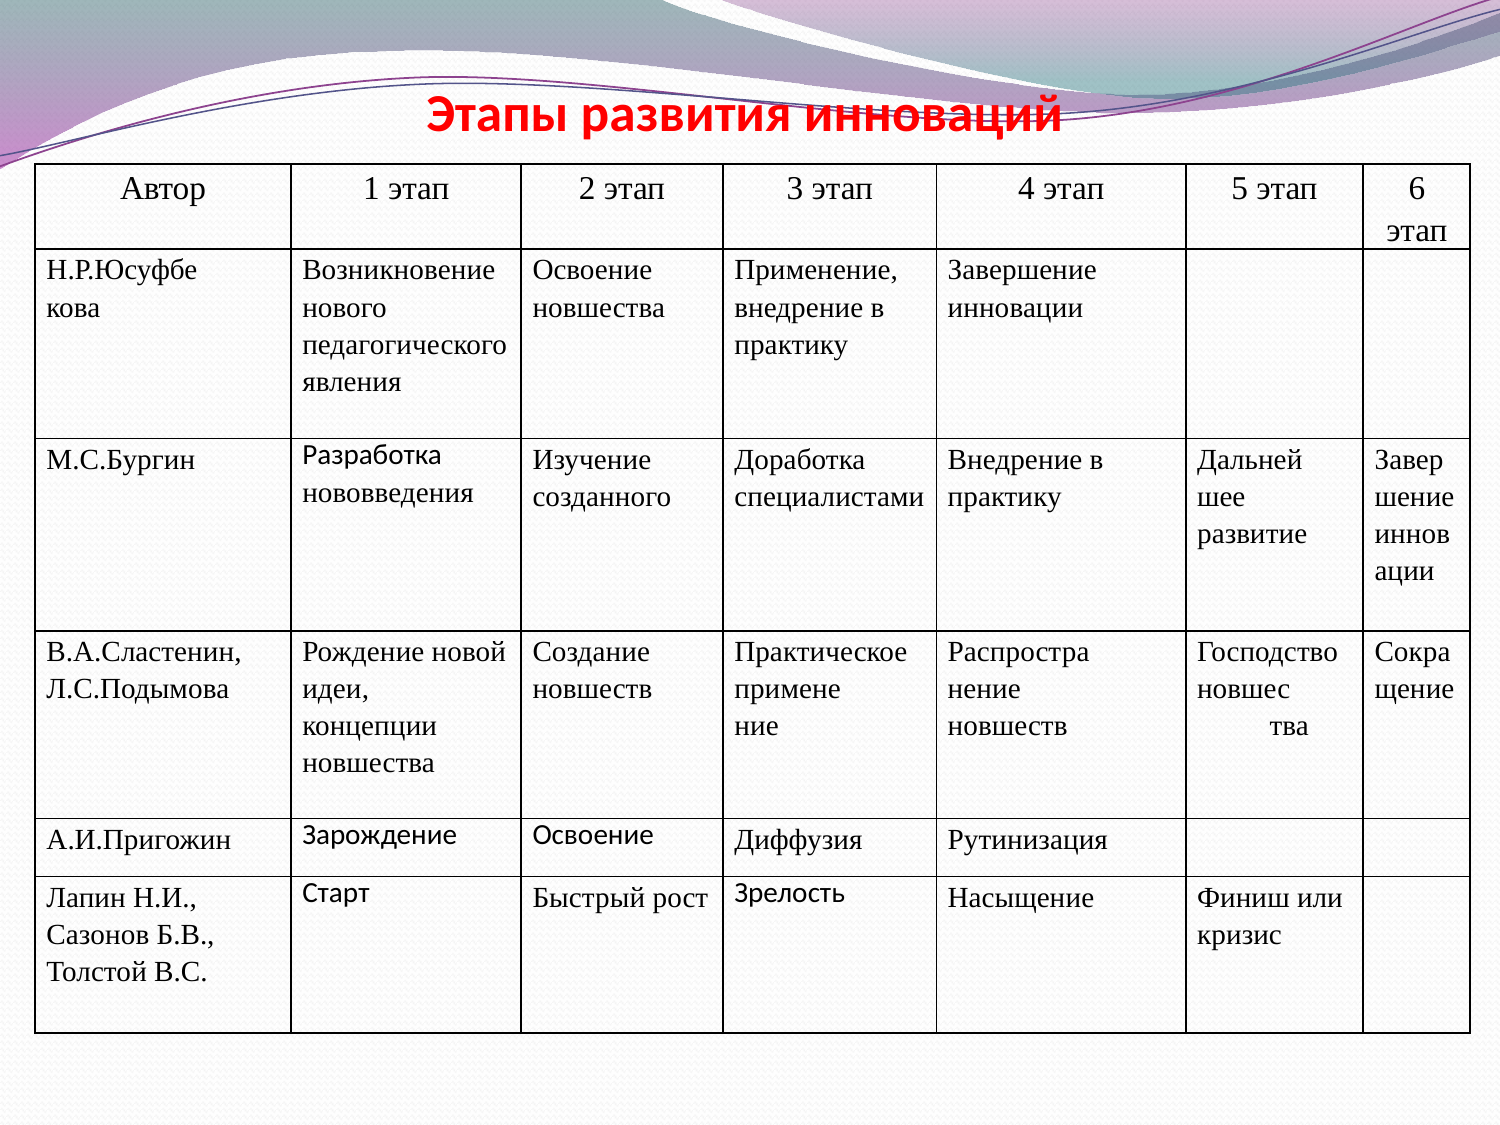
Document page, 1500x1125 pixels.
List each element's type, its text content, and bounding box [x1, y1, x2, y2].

table_cell М.С.Бургин [36, 439, 290, 630]
table_cell Завершение инновации [1364, 439, 1469, 630]
table_cell Доработка специалистами [724, 439, 936, 630]
table_cell Освоение новшества [522, 250, 722, 438]
title Этапы развития инноваций [70, 70, 1421, 143]
table_cell Распростра нение новшеств [937, 632, 1185, 818]
table_cell Лапин Н.И., Сазонов Б.В., Толстой В.С. [36, 877, 290, 1032]
table_header 3 этап [724, 165, 936, 248]
table_cell Применение, внедрение в практику [724, 250, 936, 438]
table_cell [1187, 250, 1362, 438]
table_cell Финиш или кризис [1187, 877, 1362, 1032]
table_cell Практическое примене ние [724, 632, 936, 818]
table_cell [1364, 250, 1469, 438]
table_cell [1364, 877, 1469, 1032]
table_cell Диффузия [724, 819, 936, 876]
table_cell Быстрый рост [522, 877, 722, 1032]
table_cell Зарождение [292, 819, 520, 876]
table_cell [1187, 819, 1362, 876]
table_cell А.И.Пригожин [36, 819, 290, 876]
table_cell Старт [292, 877, 520, 1032]
table_cell [1364, 819, 1469, 876]
table_header 2 этап [522, 165, 722, 248]
table_header 5 этап [1187, 165, 1362, 248]
table_cell Рутинизация [937, 819, 1185, 876]
table_cell Рождение новой идеи, концепции новшества [292, 632, 520, 818]
table_cell Изучение созданного [522, 439, 722, 630]
table_cell Зрелость [724, 877, 936, 1032]
table_header 4 этап [937, 165, 1185, 248]
table_cell Завершение инновации [937, 250, 1185, 438]
table_header Автор [36, 165, 290, 248]
table_header 1 этап [292, 165, 520, 248]
table_cell В.А.Сластенин, Л.С.Подымова [36, 632, 290, 818]
table_cell Освоение [522, 819, 722, 876]
table_cell Насыщение [937, 877, 1185, 1032]
table_cell Разработка нововведения [292, 439, 520, 630]
table_cell Н.Р.Юсуфбе кова [36, 250, 290, 438]
table_cell Внедрение в практику [937, 439, 1185, 630]
table_cell Дальней шее развитие [1187, 439, 1362, 630]
table_cell Господство новшес тва [1187, 632, 1362, 818]
table_cell Создание новшеств [522, 632, 722, 818]
table_cell Возникновение нового педагогического явления [292, 250, 520, 438]
table_cell Сокращение [1364, 632, 1469, 818]
table_header 6 этап [1364, 165, 1469, 248]
